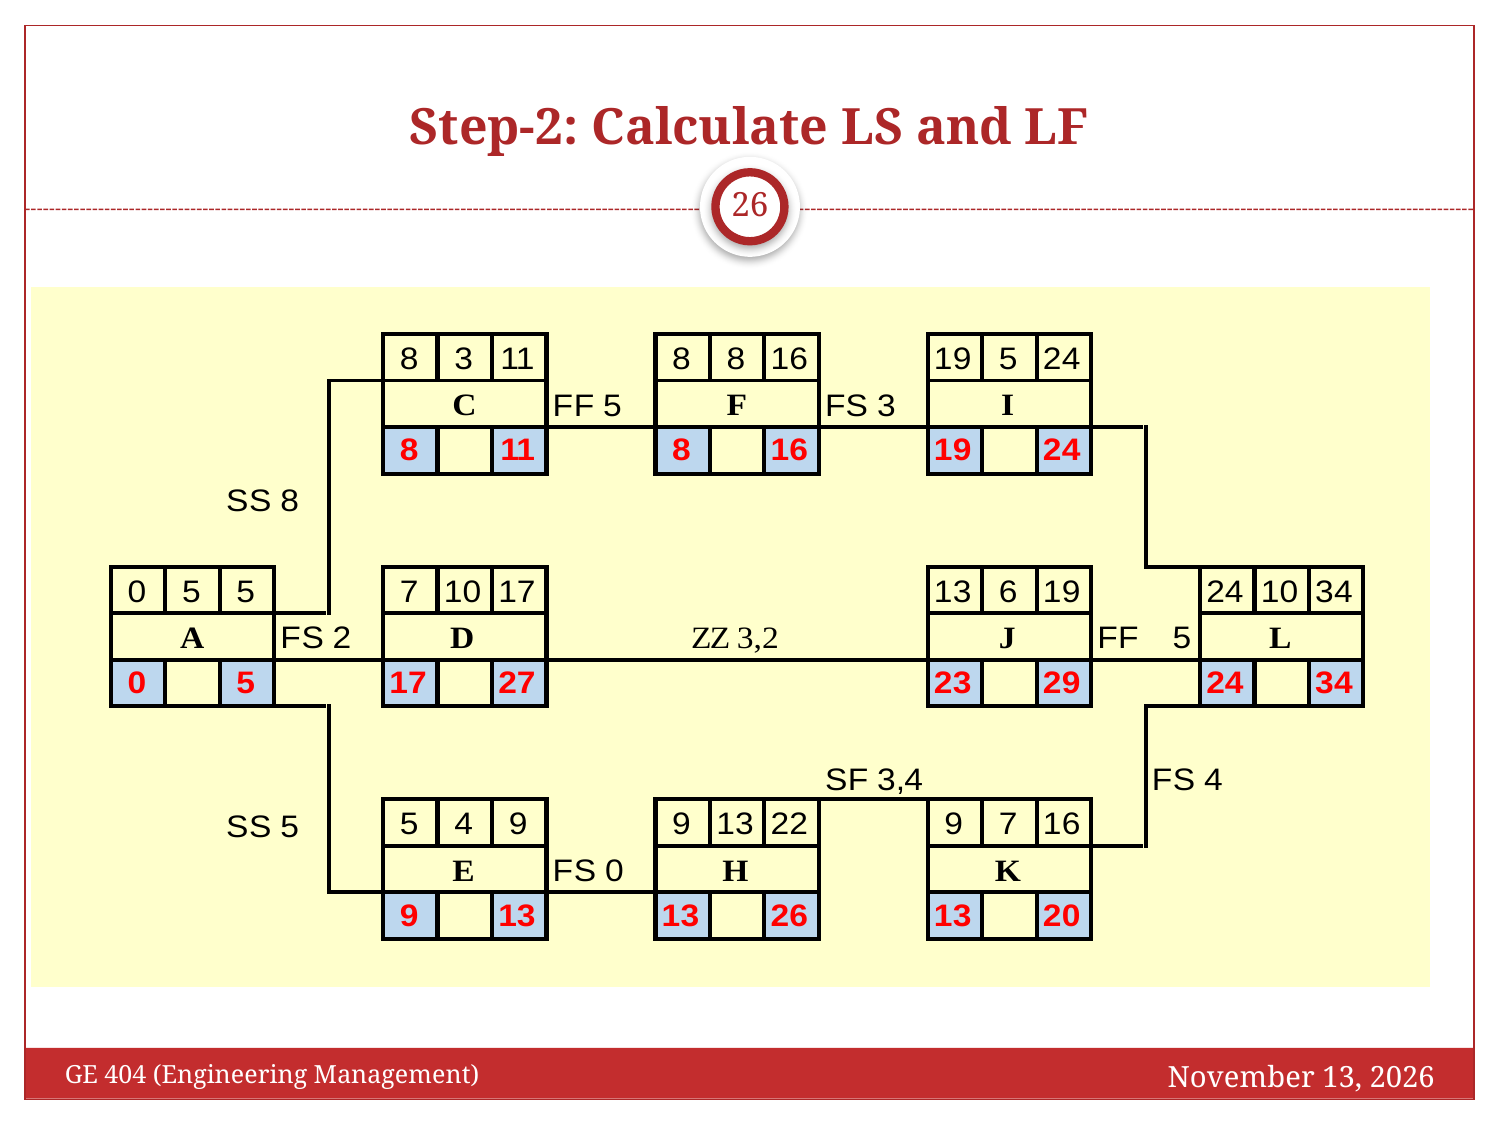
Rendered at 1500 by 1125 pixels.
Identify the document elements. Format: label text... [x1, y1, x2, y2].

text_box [30, 287, 1431, 988]
slide_number 26 [712, 169, 788, 243]
title Step-2: Calculate LS and LF [49, 37, 1450, 162]
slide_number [950, 1050, 1450, 1111]
footer GE 404 (Engineering Management) [50, 1051, 638, 1112]
